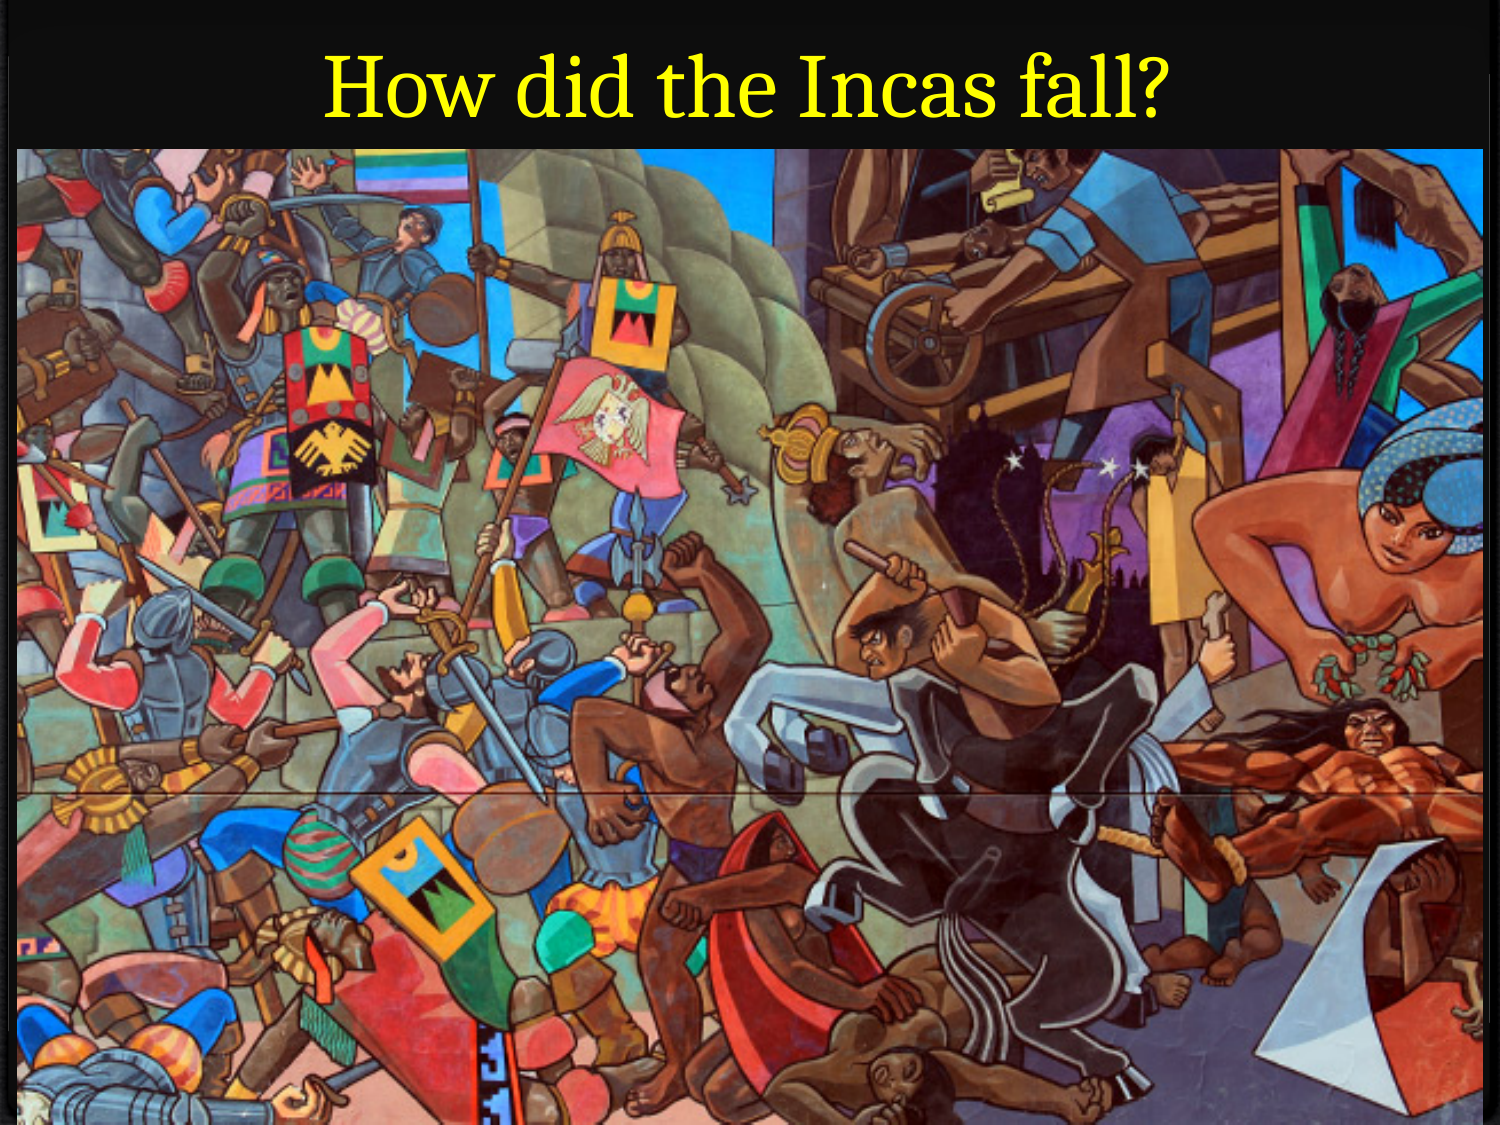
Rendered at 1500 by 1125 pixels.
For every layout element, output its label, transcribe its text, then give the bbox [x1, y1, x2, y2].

title How did the Incas fall? [90, 0, 1410, 145]
picture [0, 0, 1500, 1125]
